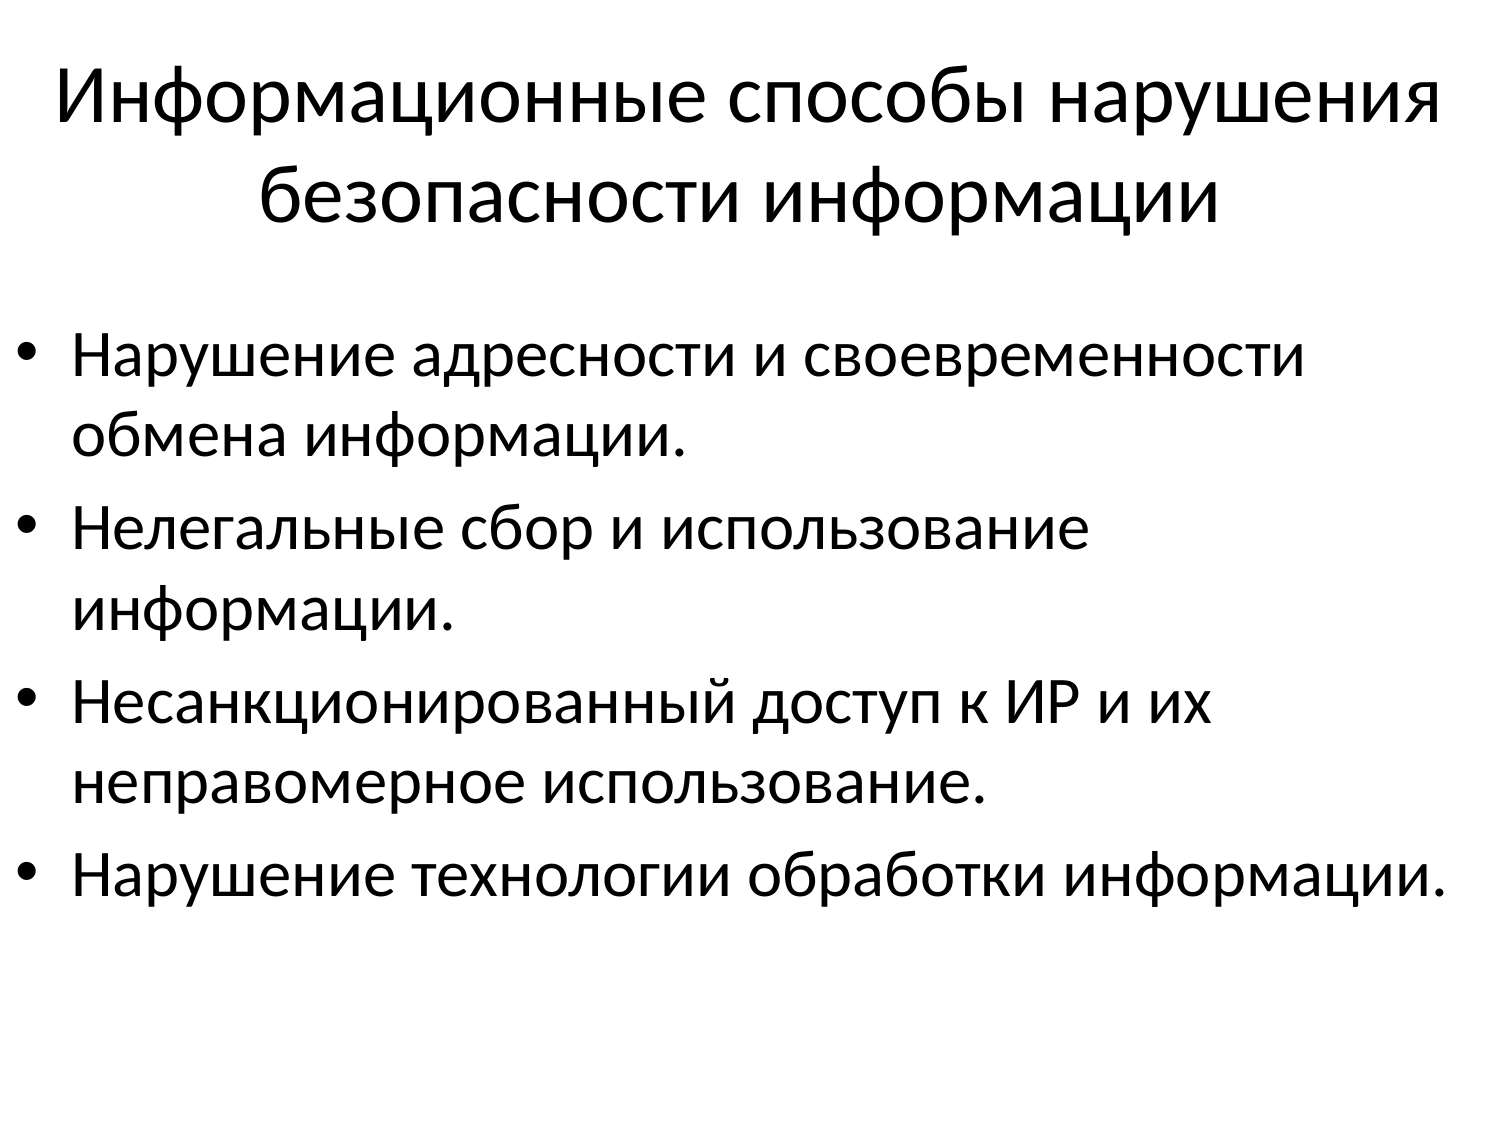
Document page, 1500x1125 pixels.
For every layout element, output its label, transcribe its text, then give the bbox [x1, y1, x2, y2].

title Информационные способы нарушения безопасности информации [0, 0, 1500, 279]
list Нарушение адресности и своевременности обмена информации. Нелегальные сбор и использование информации. Несанкционированный доступ к ИР и их неправомерное использование. Нарушение технологии обработки информации. [0, 302, 1500, 1125]
